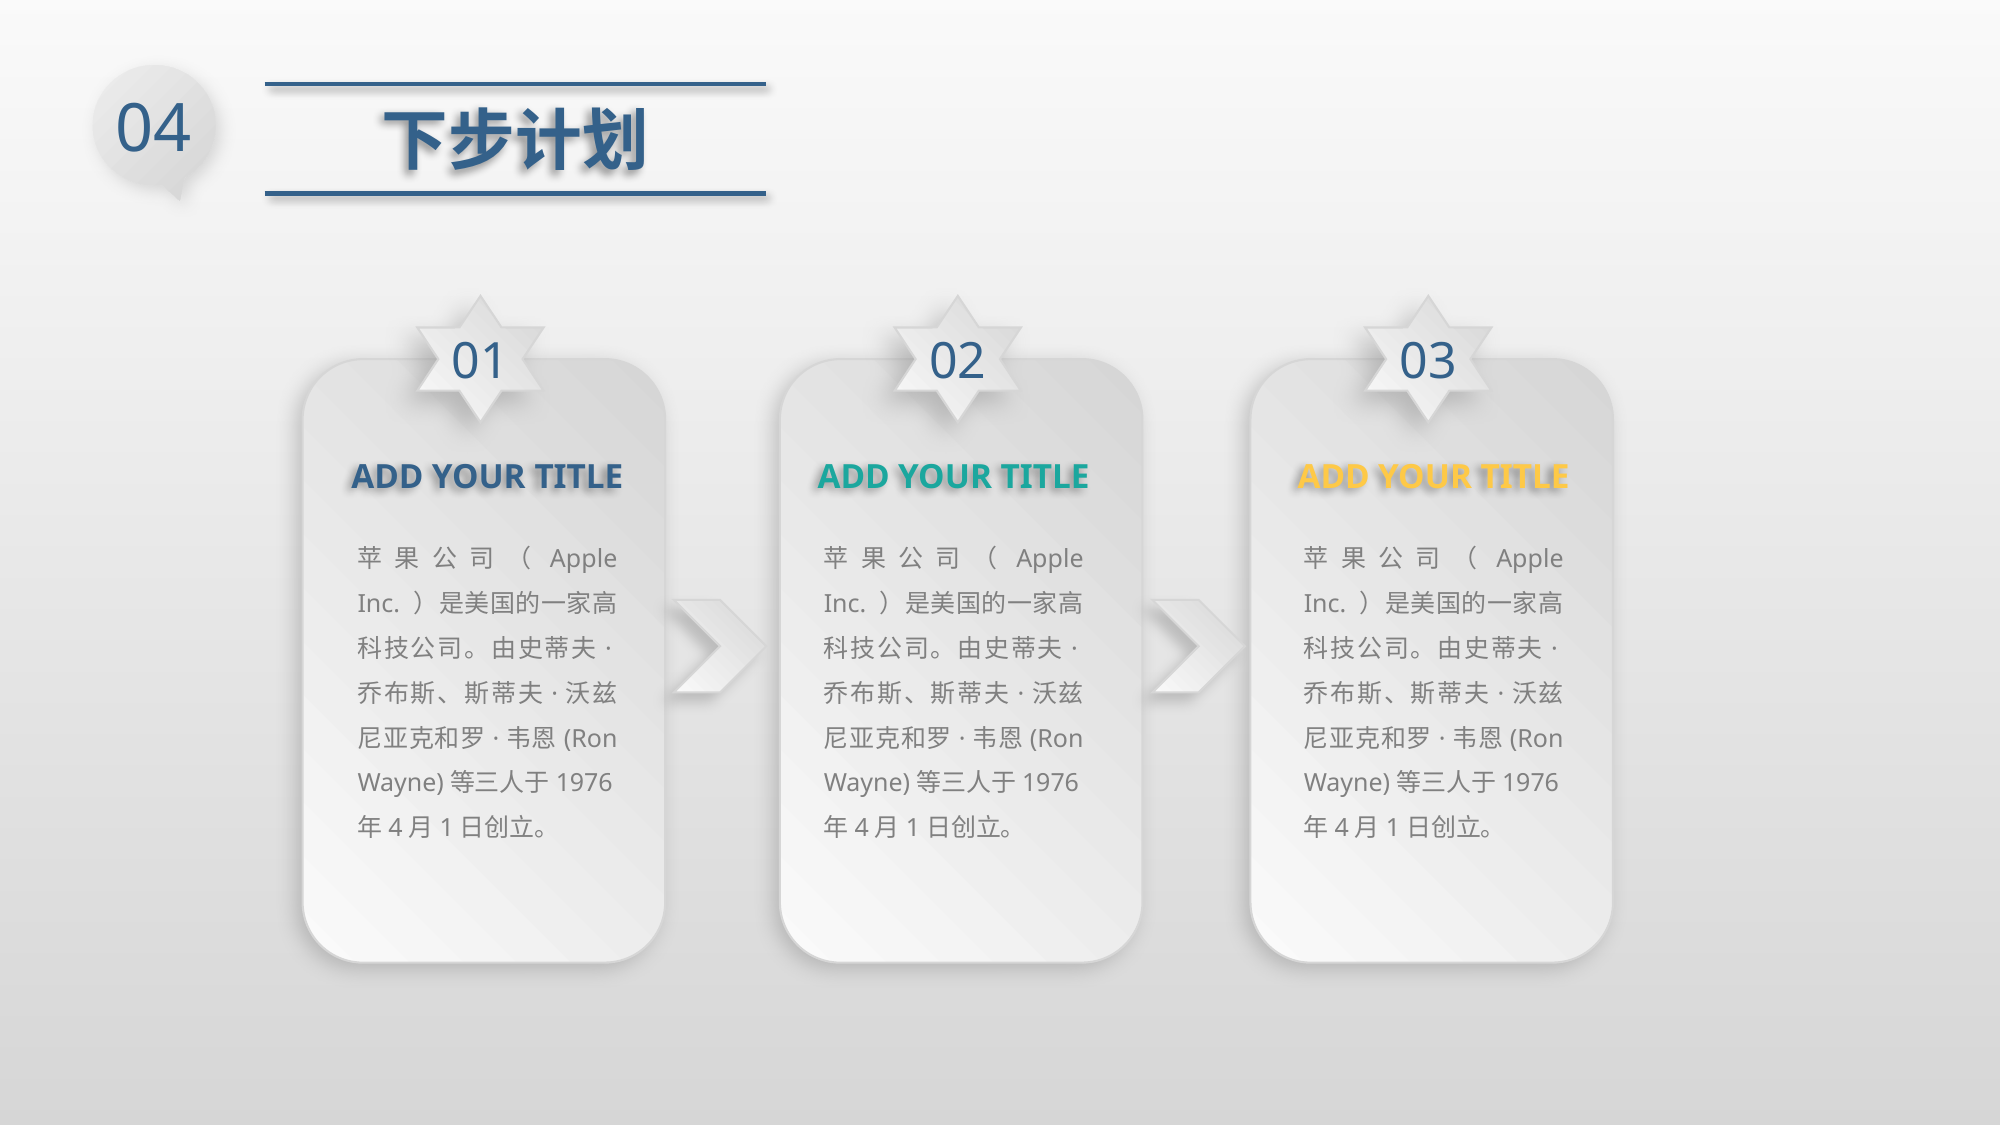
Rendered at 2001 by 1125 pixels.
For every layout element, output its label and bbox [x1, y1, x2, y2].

text_box [894, 295, 1021, 423]
text_box [1149, 598, 1247, 694]
text_box [302, 359, 666, 963]
text_box [417, 295, 544, 423]
text_box [1250, 359, 1614, 963]
text_box [671, 598, 768, 694]
text_box [264, 84, 767, 194]
text_box [92, 65, 216, 186]
text_box [1365, 295, 1492, 423]
text_box [779, 359, 1143, 963]
